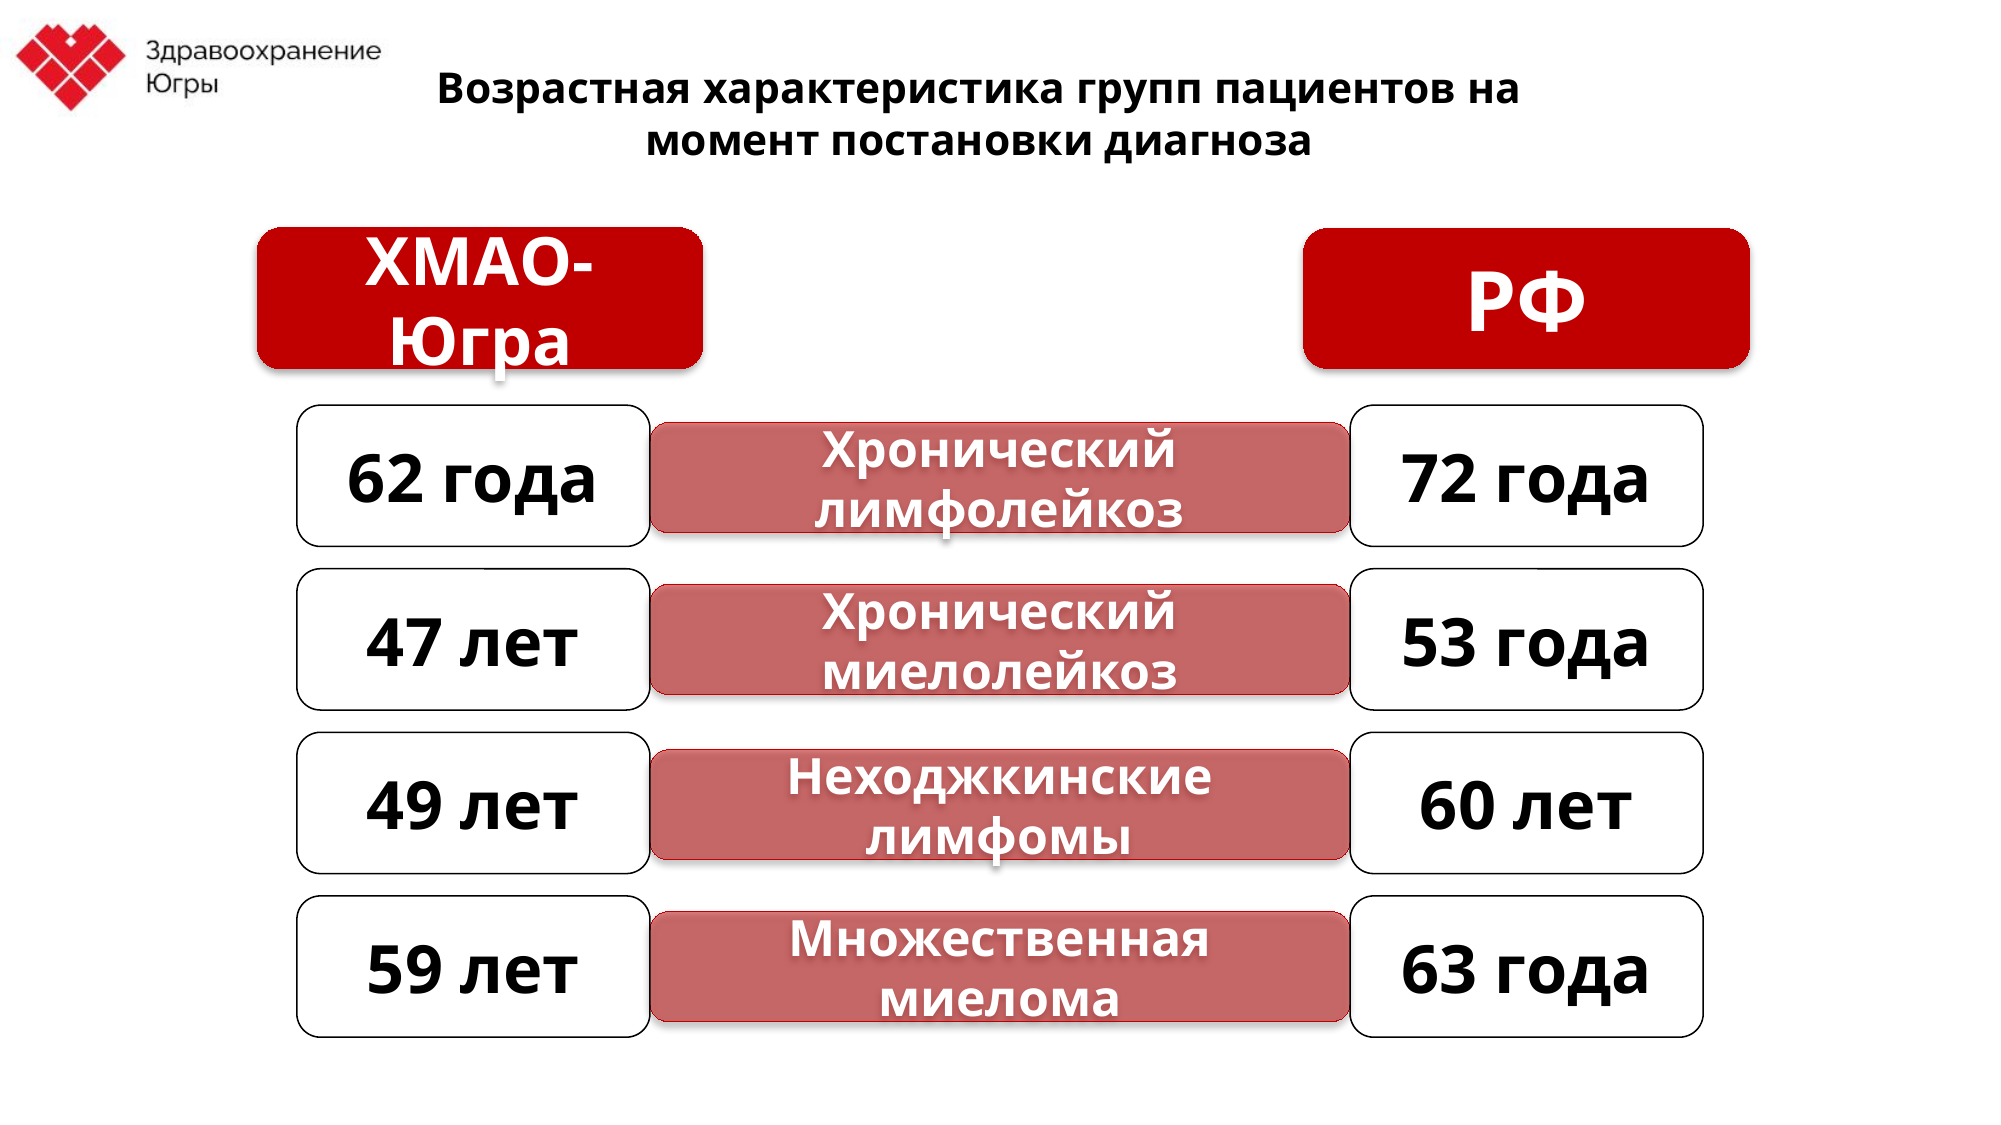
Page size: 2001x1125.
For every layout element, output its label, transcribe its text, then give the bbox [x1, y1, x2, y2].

text_box Хронический миелолейкоз [650, 584, 1350, 695]
text_box Множественная миелома [650, 911, 1350, 1022]
text_box РФ [1303, 228, 1750, 369]
text_box 63 года [1350, 895, 1704, 1038]
text_box 62 года [296, 405, 650, 547]
text_box 60 лет [1350, 732, 1704, 874]
text_box 47 лет [296, 568, 650, 711]
text_box Неходжкинские лимфомы [650, 749, 1350, 860]
text_box 53 года [1350, 568, 1704, 711]
text_box ХМАО-Югра [257, 227, 703, 369]
picture [0, 0, 409, 128]
text_box 59 лет [296, 895, 650, 1038]
text_box Хронический лимфолейкоз [650, 422, 1350, 533]
text_box 49 лет [296, 732, 650, 874]
text_box 72 года [1350, 405, 1704, 547]
title Возрастная характеристика групп пациентов на момент постановки диагноза [408, 36, 1550, 191]
